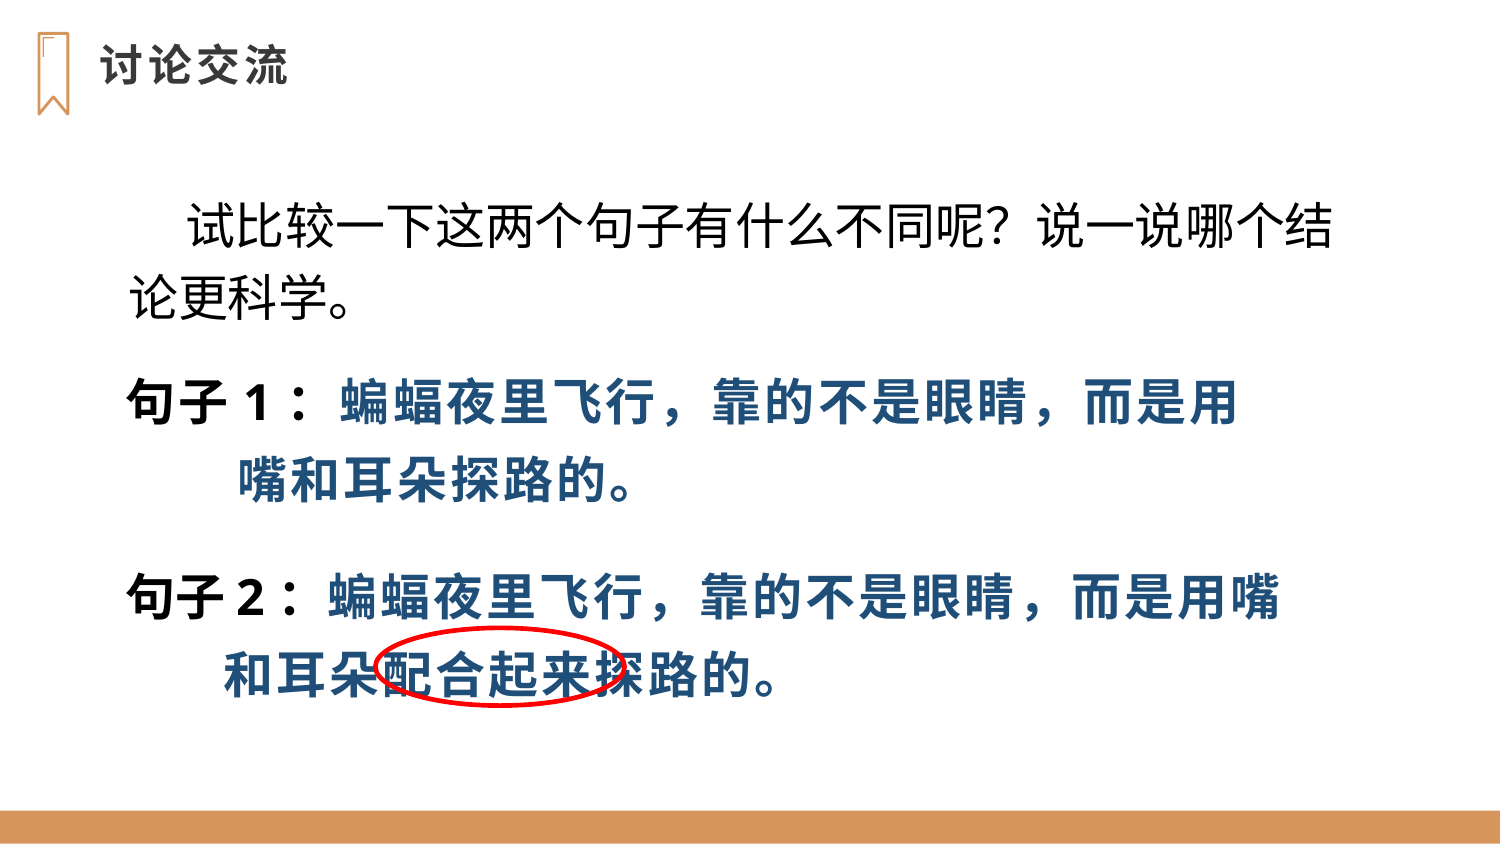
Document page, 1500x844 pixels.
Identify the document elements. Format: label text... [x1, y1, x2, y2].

text_box [374, 626, 626, 707]
text_box 讨论交流 [88, 32, 301, 96]
text_box 试比较一下这两个句子有什么不同呢？说一说哪个结论更科学。 [116, 176, 1393, 333]
text_box 句子2：蝙蝠夜里飞行，靠的不是眼睛，而是用嘴 和耳朵配合起来探路的。 [113, 542, 1419, 710]
text_box 句子1：蝙蝠夜里飞行，靠的不是眼睛，而是用 嘴和耳朵探路的。 [113, 347, 1419, 515]
